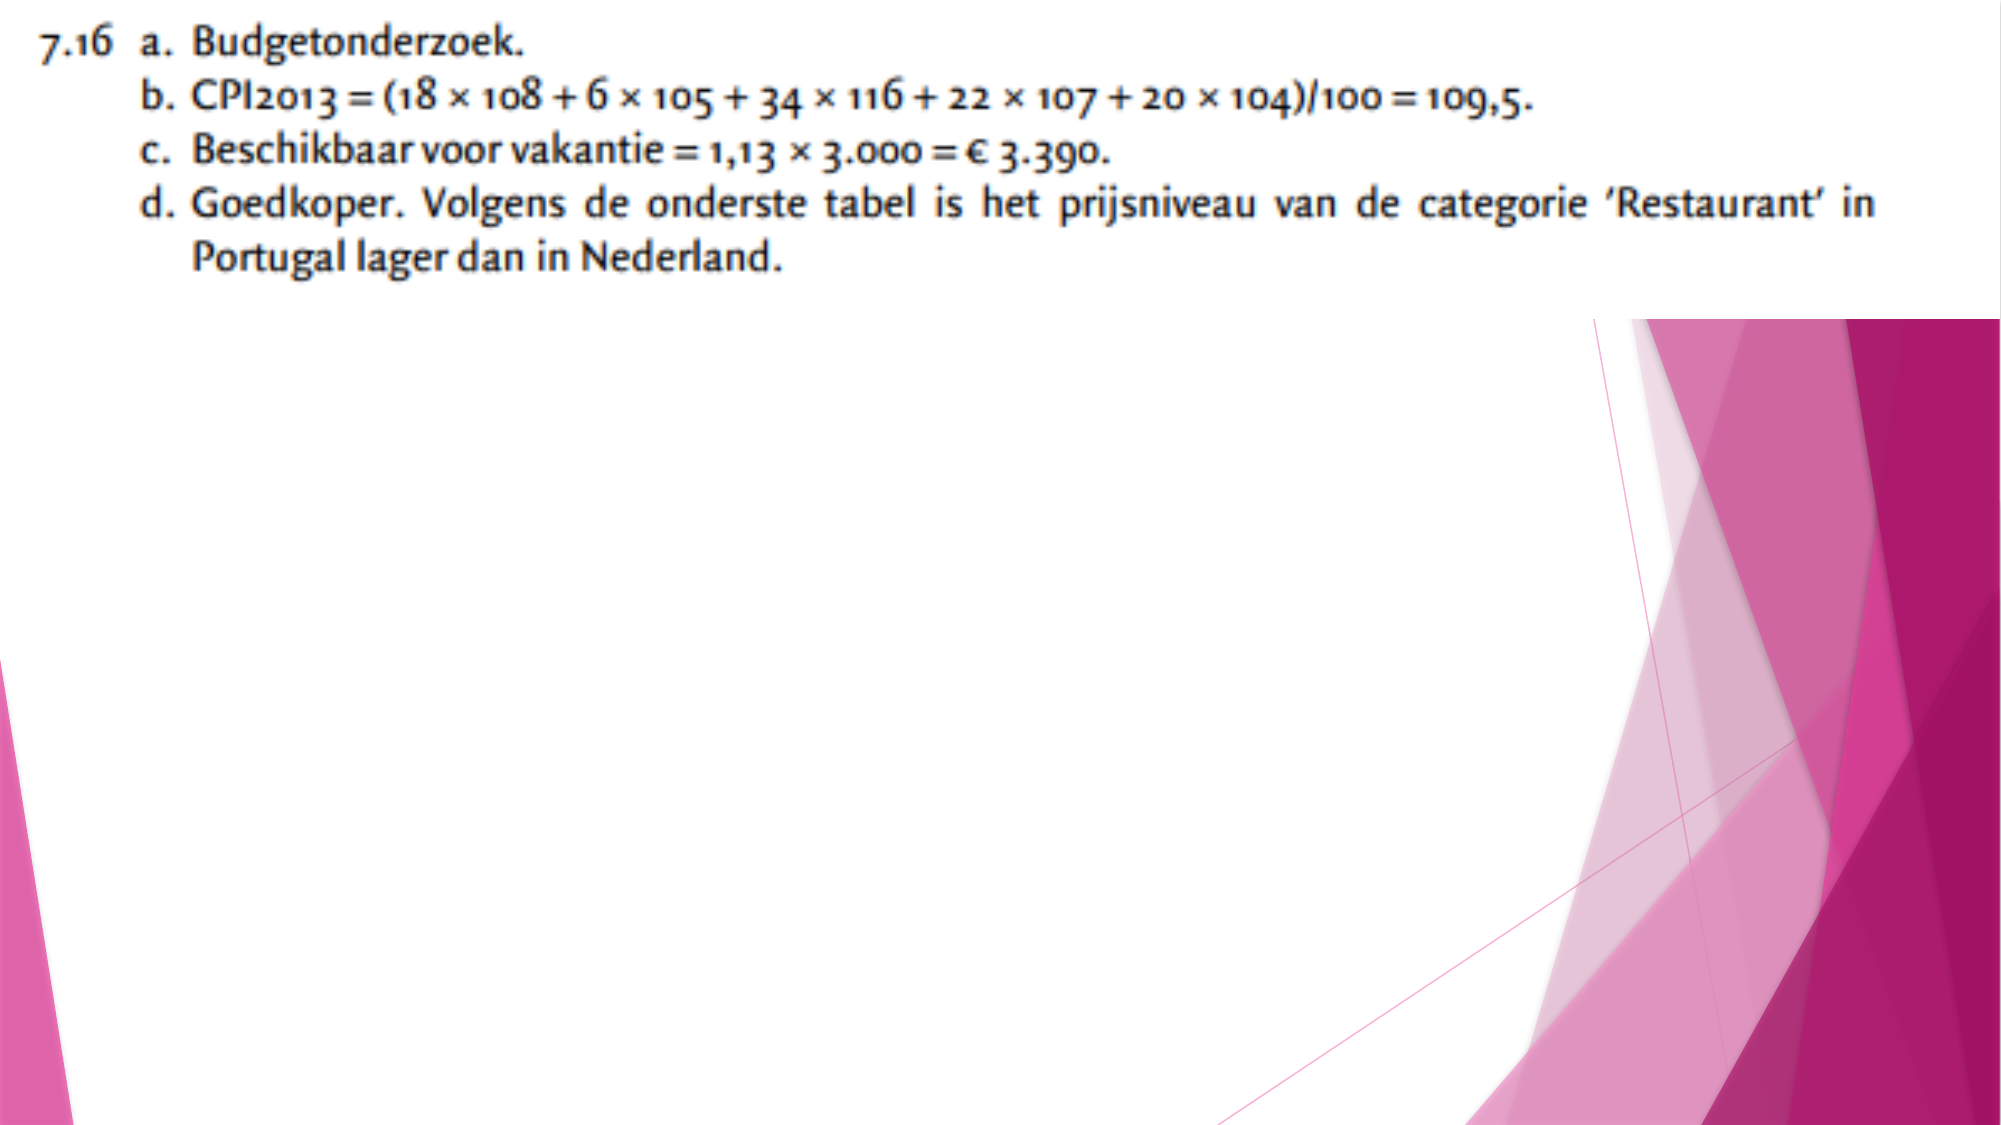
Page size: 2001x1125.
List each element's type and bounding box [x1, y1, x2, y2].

picture [0, 0, 2000, 320]
